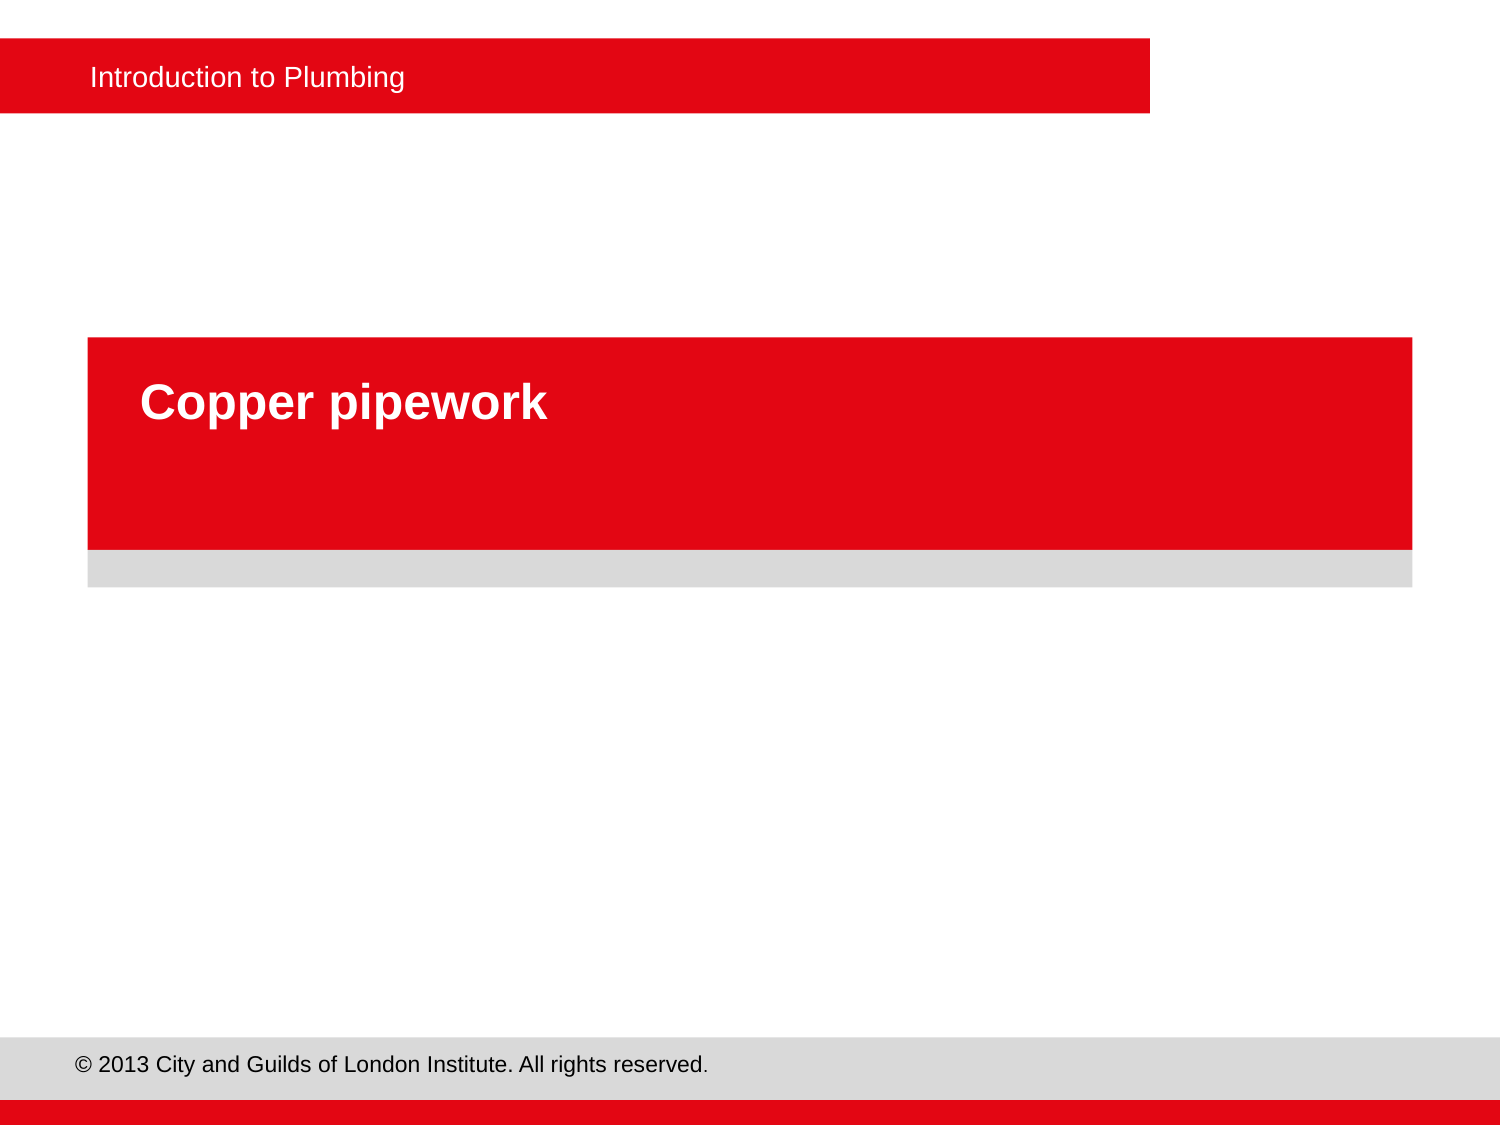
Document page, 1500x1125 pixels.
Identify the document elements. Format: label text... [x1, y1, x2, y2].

text_box [87, 549, 1413, 588]
text_box Copper pipework [124, 362, 1388, 438]
text_box [87, 337, 1413, 549]
list PowerPoint presentation [74, 224, 1426, 1006]
